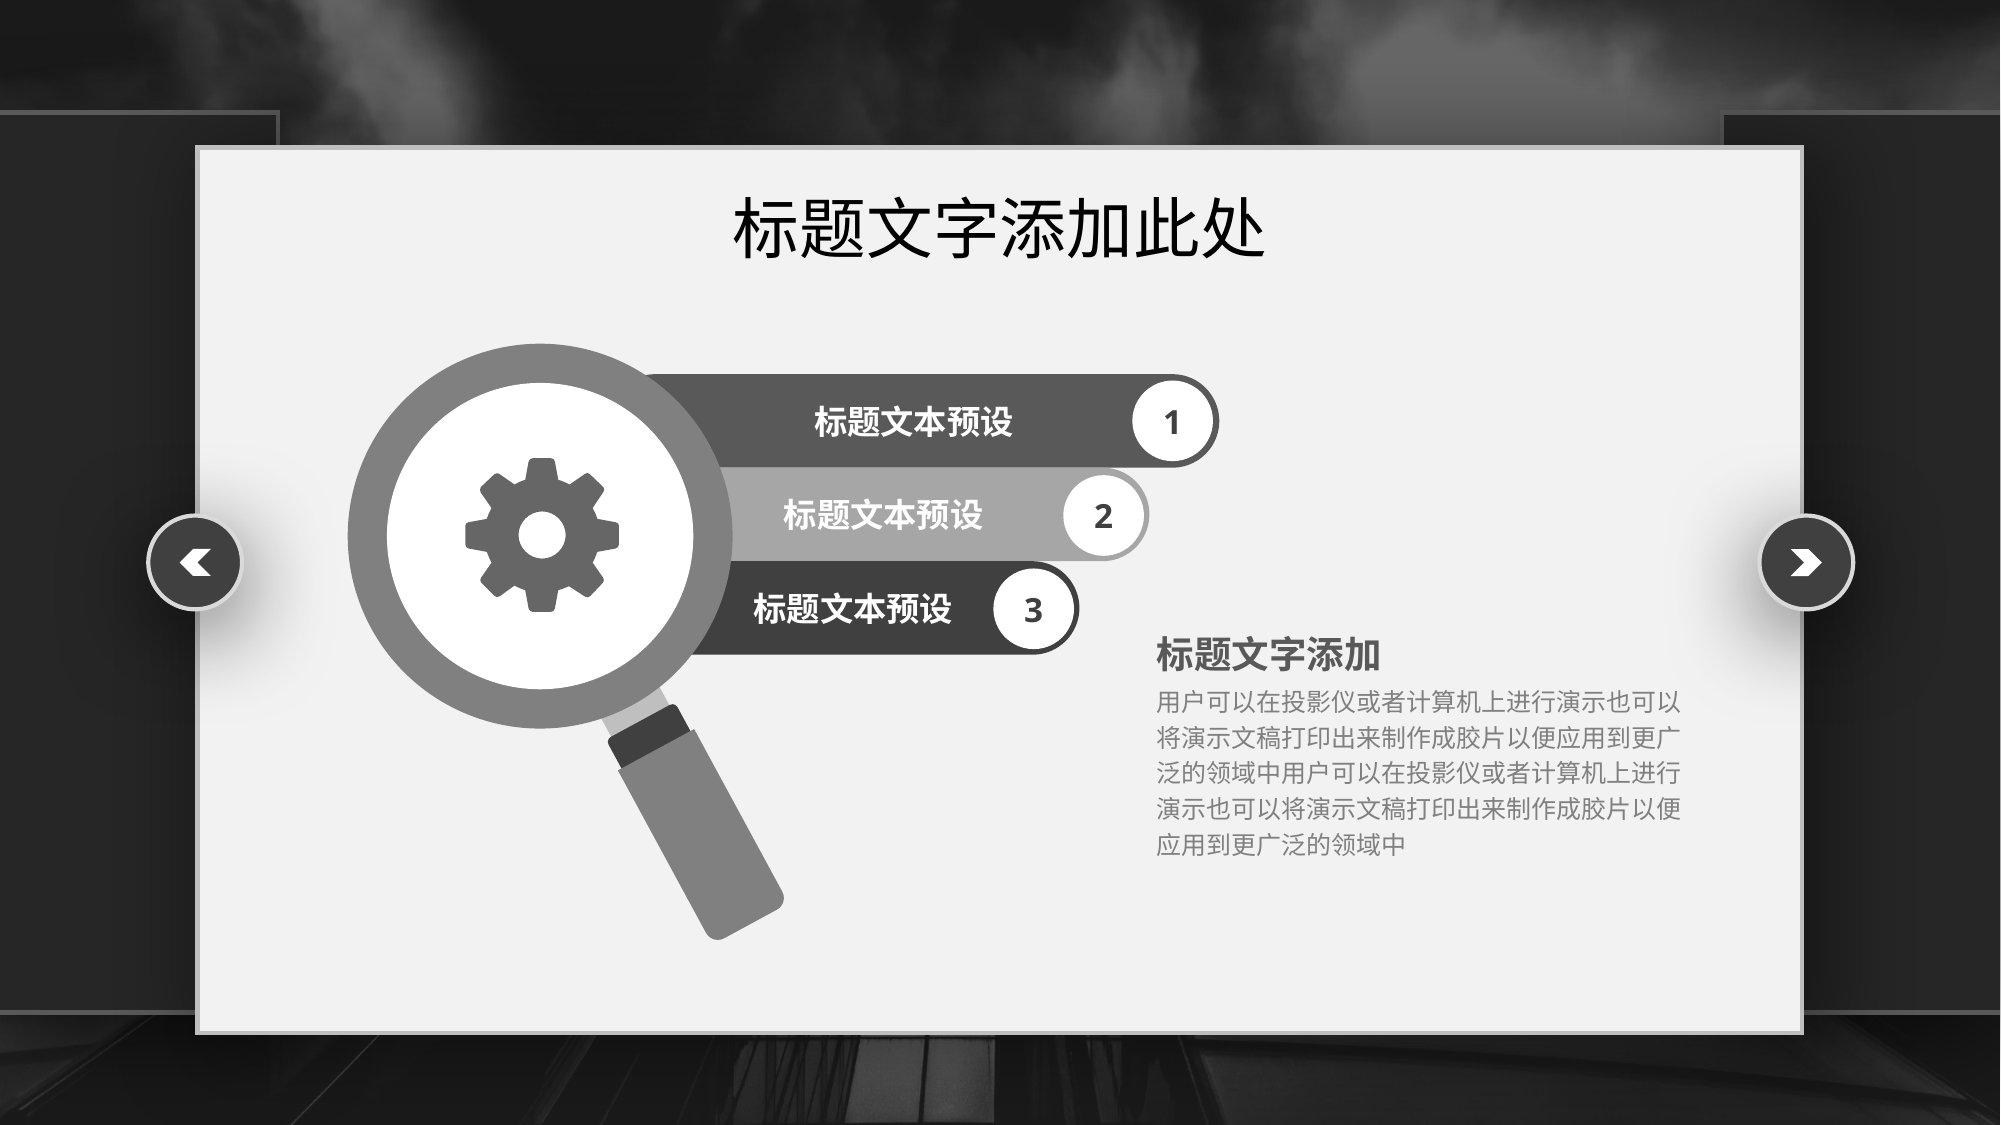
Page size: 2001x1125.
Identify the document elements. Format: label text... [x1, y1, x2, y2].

text_box 2 [1062, 474, 1145, 557]
text_box 标题文本预设 [792, 560, 1081, 656]
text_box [407, 328, 792, 963]
text_box 标题文字添加此处 [718, 179, 1282, 274]
text_box 1 [1131, 379, 1215, 463]
text_box 标题文本预设 [792, 466, 1151, 563]
text_box 标题文本预设 [792, 373, 1221, 469]
text_box 3 [992, 567, 1076, 651]
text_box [1141, 615, 1709, 867]
